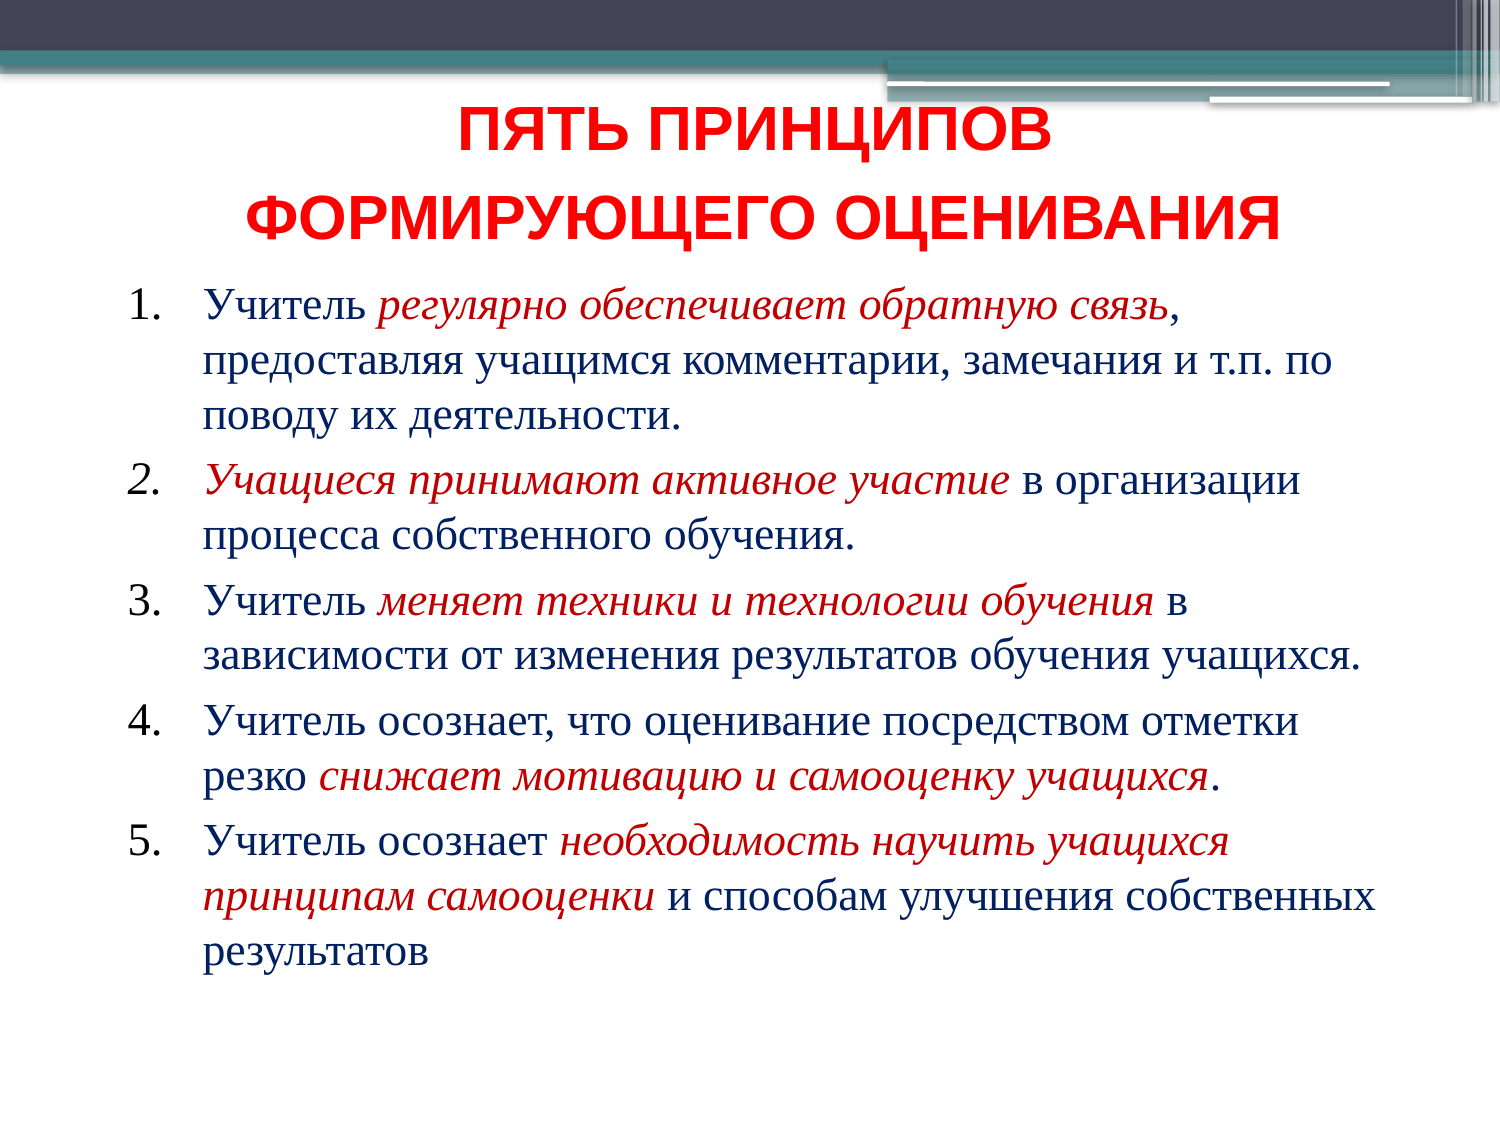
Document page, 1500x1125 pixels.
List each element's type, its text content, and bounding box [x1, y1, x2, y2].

text_box Пять принципов формирующего оценивания [29, 54, 1500, 272]
text_box Учитель регулярно обеспечивает обратную связь, предоставляя учащимся комментарии, замечания и т.п. по поводу их деятельности. Учащиеся принимают активное участие в организации процесса собственного обучения. Учитель меняет техники и технологии обучения в зависимости от изменения результатов обучения учащихся. Учитель осознает, что оценивание посредством отметки резко снижает мотивацию и самооценку учащихся. Учитель осознает необходимость научить учащихся принципам самооценки и способам улучшения собственных результатов [92, 267, 1408, 978]
